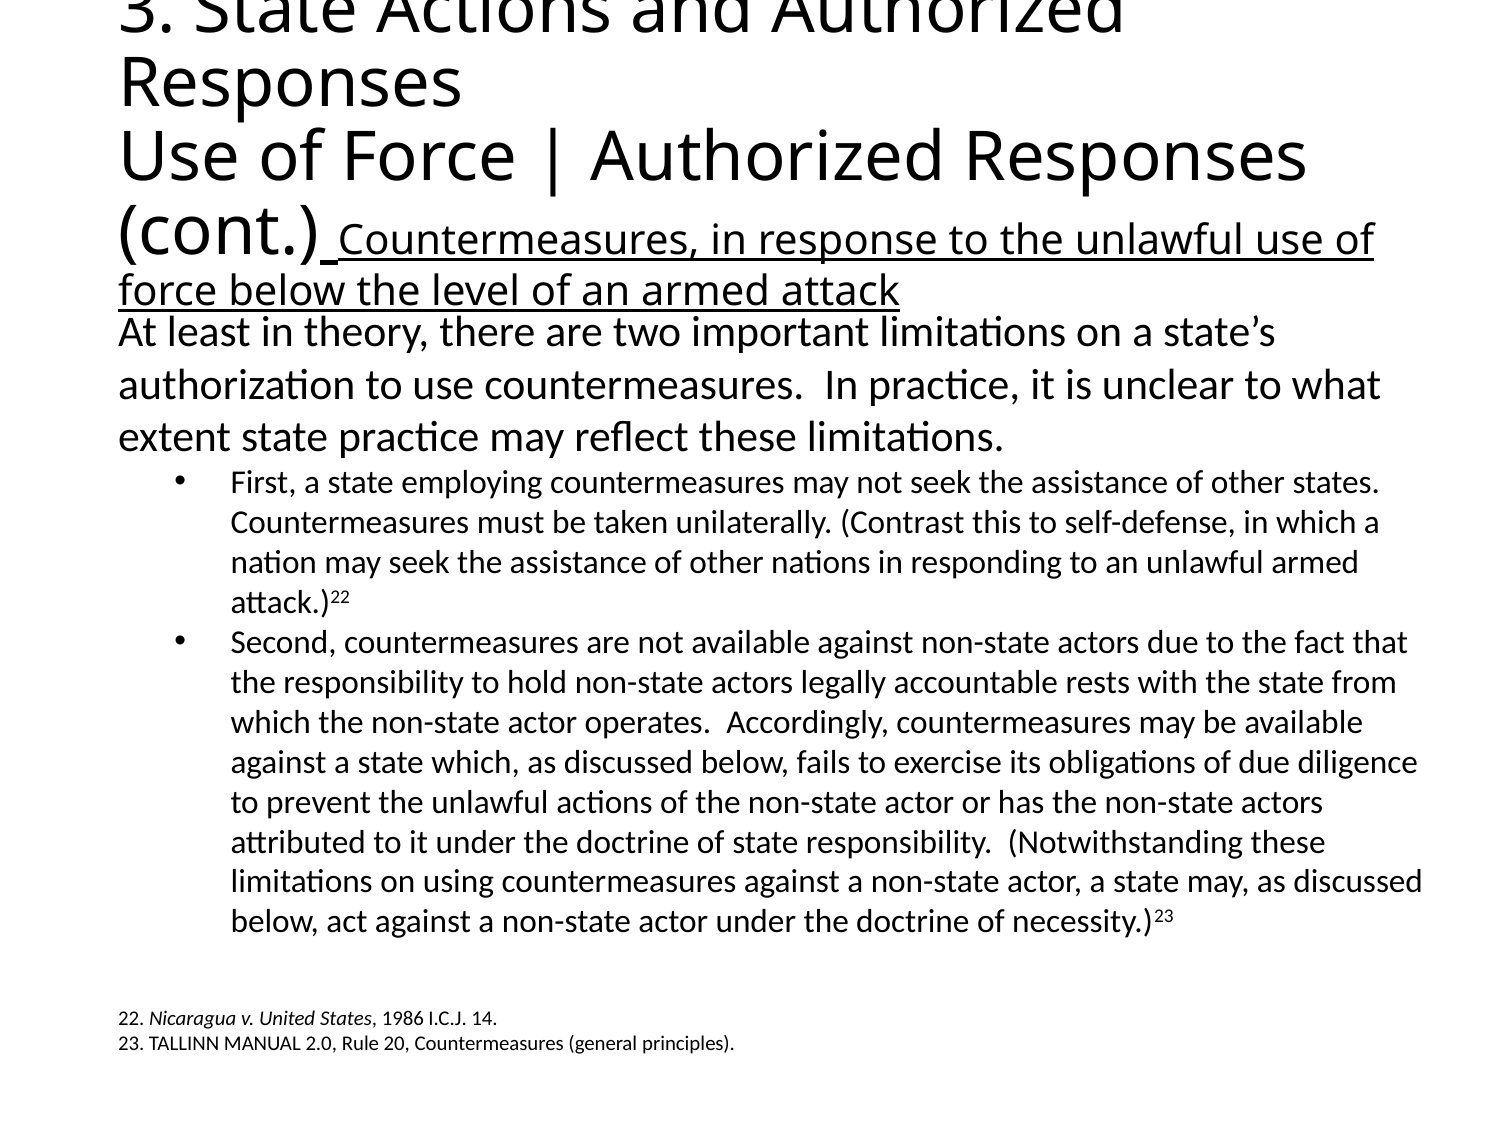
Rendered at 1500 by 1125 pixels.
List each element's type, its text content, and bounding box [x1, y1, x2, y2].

list At least in theory, there are two important limitations on a state’s authorization to use countermeasures. In practice, it is unclear to what extent state practice may reflect these limitations. First, a state employing countermeasures may not seek the assistance of other states. Countermeasures must be taken unilaterally. (Contrast this to self-defense, in which a nation may seek the assistance of other nations in responding to an unlawful armed attack.)22 Second, countermeasures are not available against non-state actors due to the fact that the responsibility to hold non-state actors legally accountable rests with the state from which the non-state actor operates. Accordingly, countermeasures may be available against a state which, as discussed below, fails to exercise its obligations of due diligence to prevent the unlawful actions of the non-state actor or has the non-state actors attributed to it under the doctrine of state responsibility. (Notwithstanding these limitations on using countermeasures against a non-state actor, a state may, as discussed below, act against a non-state actor under the doctrine of necessity.)23 22. Nicaragua v. United States, 1986 I.C.J. 14. 23. TALLINN MANUAL 2.0, Rule 20, Countermeasures (general principles). [102, 295, 1459, 1059]
title 3. State Actions and Authorized Responses Use of Force | Authorized Responses (cont.) Countermeasures, in response to the unlawful use of force below the level of an armed attack [102, 59, 1398, 278]
